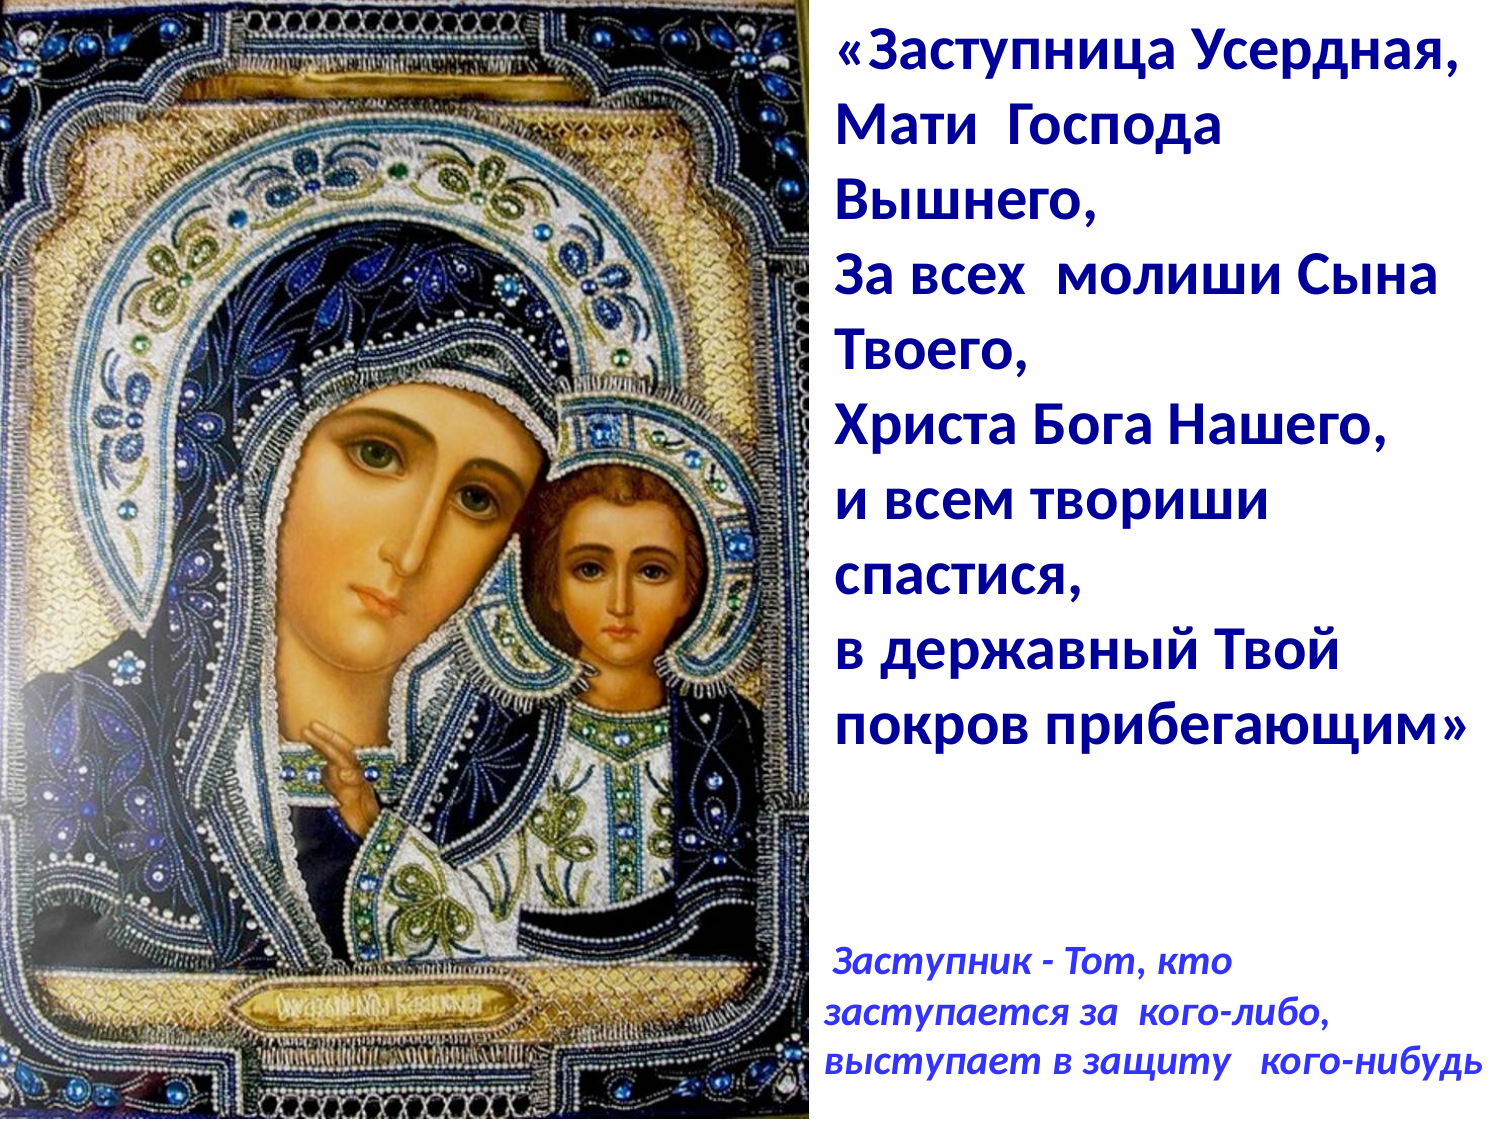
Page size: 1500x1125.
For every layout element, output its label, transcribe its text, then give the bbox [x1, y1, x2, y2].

text_box Заступник - Тот, кто заступается за кого-либо, выступает в защиту кого-нибудь [813, 925, 1500, 1091]
text_box «Заступница Усердная, Мати Господа Вышнего, За всех молиши Сына Твоего, Христа Бога Нашего, и всем твориши спастися, в державный Твой покров прибегающим» [820, 0, 1500, 765]
picture [0, 0, 809, 1120]
